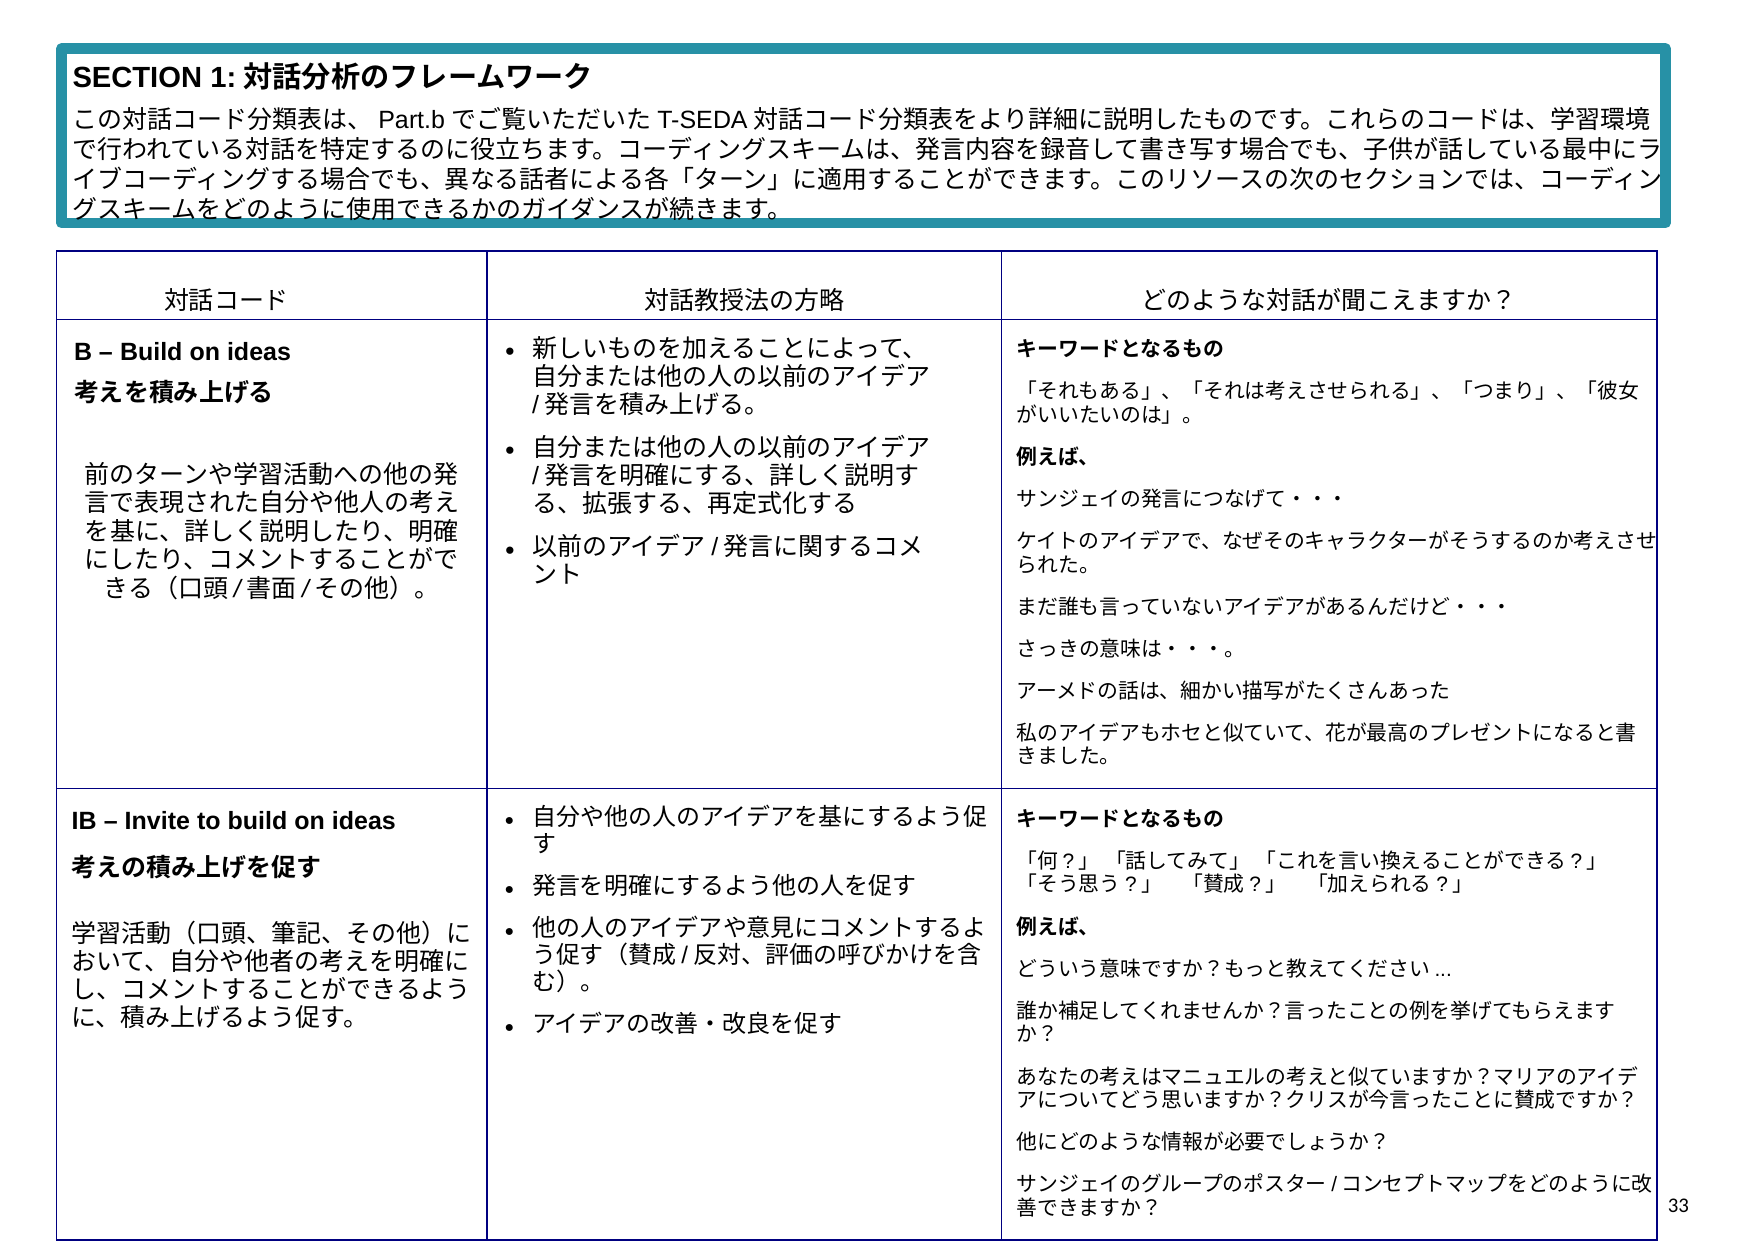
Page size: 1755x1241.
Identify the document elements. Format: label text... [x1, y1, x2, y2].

text_box SECTION 1:対話分析のフレームワーク この対話コード分類表は、Part.bでご覧いただいたT-SEDA対話コード分類表をより詳細に説明したものです。これらのコードは、学習環境で行われている対話を特定するのに役立ちます。コーディングスキームは、発言内容を録音して書き写す場合でも、子供が話している最中にライブコーディングする場合でも、異なる話者による各「ターン」に適用することができます。このリソースの次のセクションでは、コーディングスキームをどのように使用できるかのガイダンスが続きます。 [61, 48, 1666, 224]
table_header 対話コード [57, 252, 486, 319]
slide_number 33 [1661, 1189, 1728, 1241]
table_header 対話教授法の方略 [488, 252, 1001, 319]
table_cell 新しいものを加えることによって、自分または他の人の以前のアイデア/発言を積み上げる。 自分または他の人の以前のアイデア/発言を明確にする、詳しく説明する、拡張する、再定式化する 以前のアイデア/発言に関するコメント [488, 320, 1001, 788]
table_cell 自分や他の人のアイデアを基にするよう促す 発言を明確にするよう他の人を促す 他の人のアイデアや意見にコメントするよう促す（賛成/反対、評価の呼びかけを含む）。 アイデアの改善・改良を促す [488, 789, 1001, 1239]
table_cell キーワードとなるもの 「何?」 「話してみて」 「これを言い換えることができる?」 「そう思う?」 「賛成?」 「加えられる?」 例えば、 どういう意味ですか？もっと教えてください... 誰か補足してくれませんか？言ったことの例を挙げてもらえますか？ あなたの考えはマニュエルの考えと似ていますか？マリアのアイデアについてどう思いますか？クリスが今言ったことに賛成ですか？ 他にどのような情報が必要でしょうか？ サンジェイのグループのポスター/コンセプトマップをどのように改善できますか？ [1002, 789, 1656, 1239]
table_cell B – Build on ideas 考えを積み上げる 前のターンや学習活動への他の発言で表現された自分や他人の考えを基に、詳しく説明したり、明確にしたり、コメントすることができる（口頭/書面/その他）。 [57, 320, 486, 788]
table_cell キーワードとなるもの 「それもある」、「それは考えさせられる」、「つまり」、「彼女がいいたいのは」。 例えば、 サンジェイの発言につなげて・・・ ケイトのアイデアで、なぜそのキャラクターがそうするのか考えさせられた。 まだ誰も言っていないアイデアがあるんだけど・・・ さっきの意味は・・・。 アーメドの話は、細かい描写がたくさんあった 私のアイデアもホセと似ていて、花が最高のプレゼントになると書きました。 [1002, 320, 1656, 788]
table_cell IB – Invite to build on ideas 考えの積み上げを促す 学習活動（口頭、筆記、その他）において、自分や他者の考えを明確にし、コメントすることができるように、積み上げるよう促す。 [57, 789, 486, 1239]
table_header どのような対話が聞こえますか？ [1002, 252, 1656, 319]
